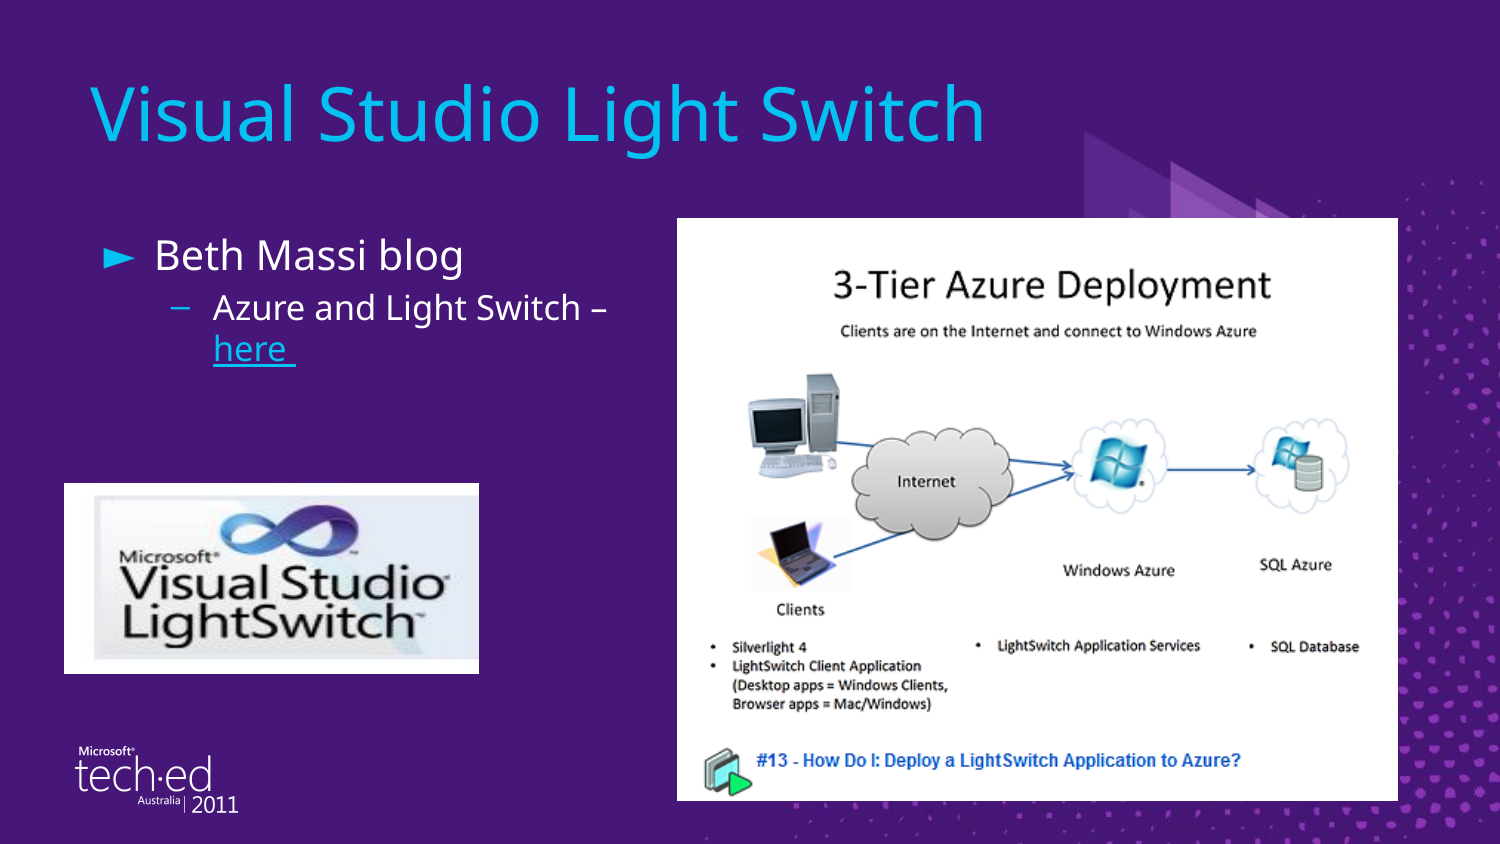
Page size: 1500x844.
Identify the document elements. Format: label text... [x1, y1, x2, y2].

title Visual Studio Light Switch [75, 40, 1425, 182]
picture [0, 0, 1500, 844]
list Beth Massi blog Azure and Light Switch – here [88, 221, 673, 382]
